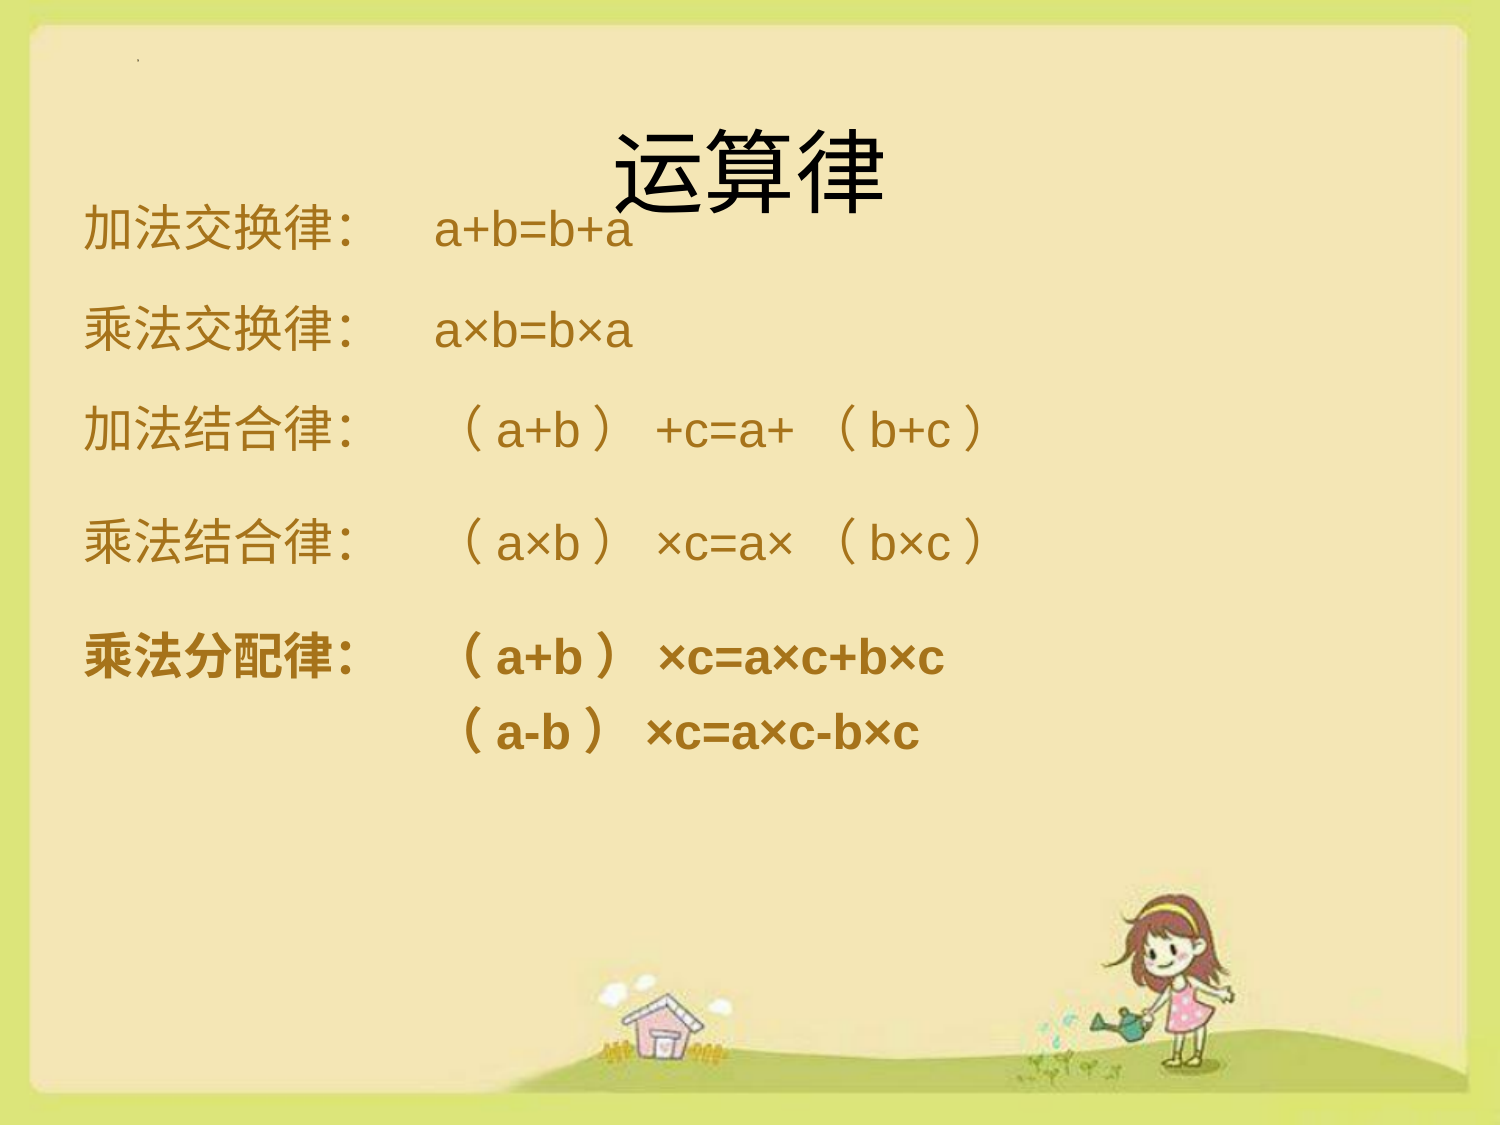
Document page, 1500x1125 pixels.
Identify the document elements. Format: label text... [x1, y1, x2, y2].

text_box （a×b）×c=a×（b×c） [419, 503, 1113, 578]
text_box 加法交换律： [68, 189, 397, 264]
text_box （a+b）+c=a+（b+c） [419, 390, 1071, 466]
picture [0, 0, 1500, 1125]
text_box 乘法分配律： [68, 616, 397, 692]
text_box 加法结合律： [68, 390, 397, 466]
text_box 乘法结合律： [68, 503, 397, 578]
text_box a×b=b×a [419, 290, 748, 365]
text_box （a+b）×c=a×c+b×c [419, 616, 1314, 692]
text_box a+b=b+a [419, 189, 700, 264]
text_box （a-b）×c=a×c-b×c [419, 691, 1084, 767]
text_box 乘法交换律： [68, 290, 397, 365]
title 运算律 [74, 44, 1426, 233]
